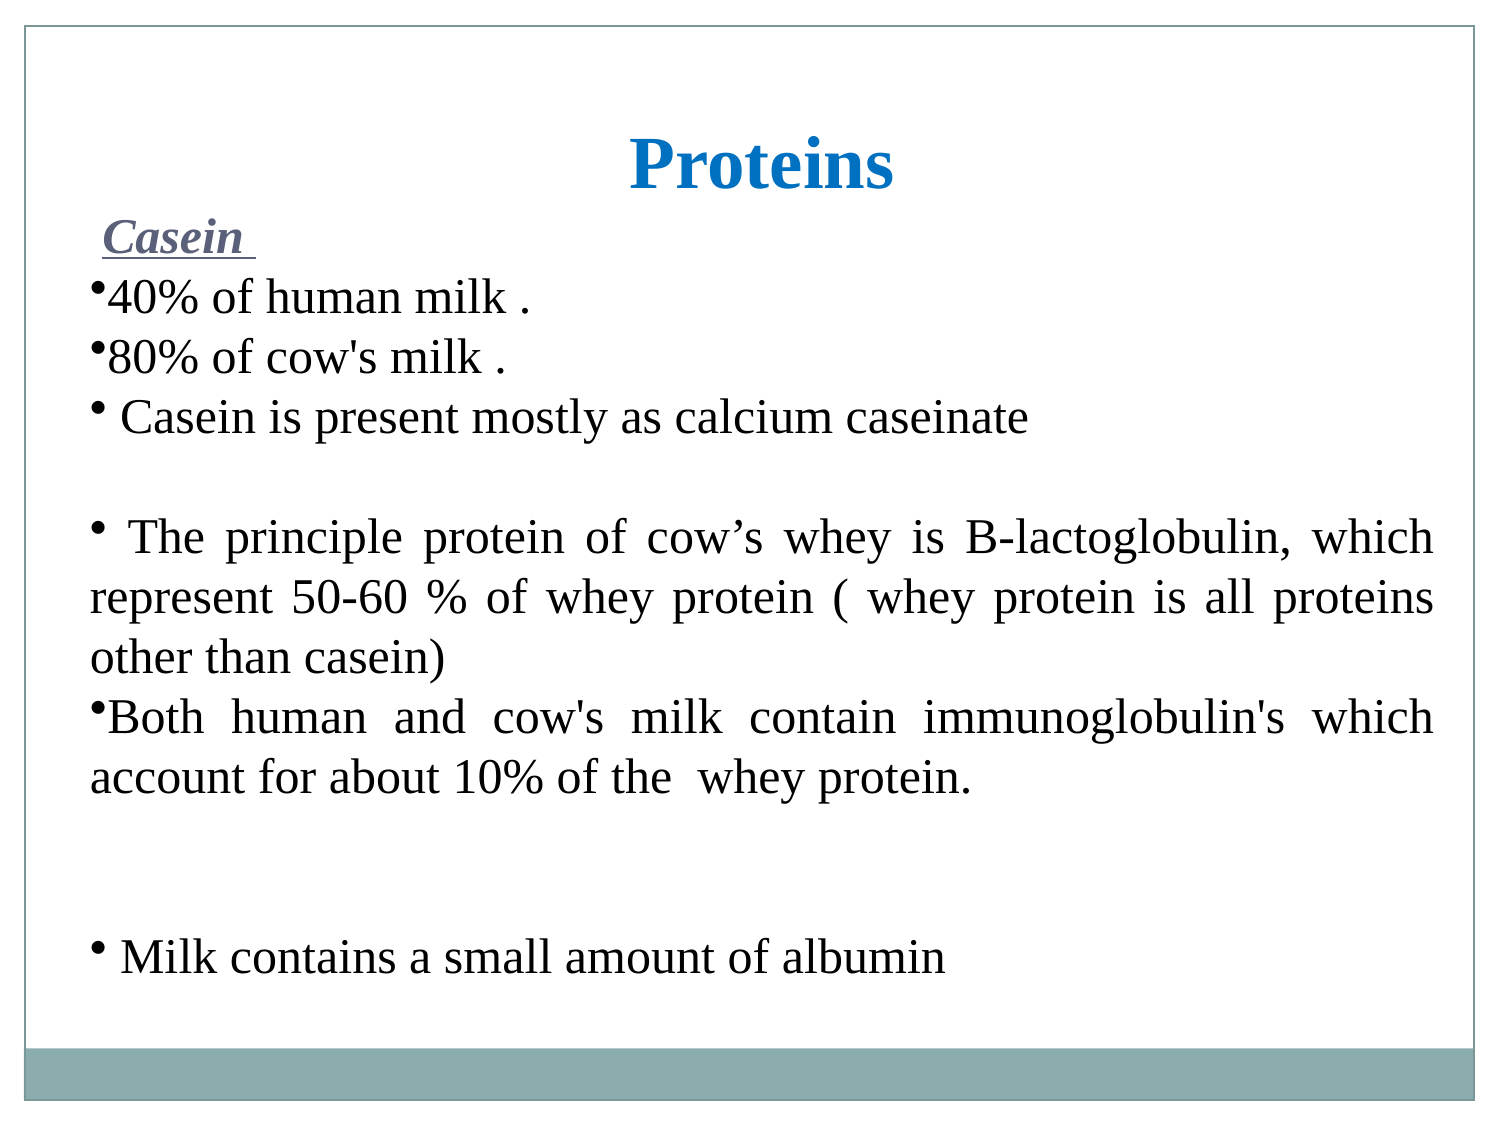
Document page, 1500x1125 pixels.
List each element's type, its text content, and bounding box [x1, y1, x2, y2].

text_box Proteins Casein 40% of human milk . 80% of cow's milk . Casein is present mostly as calcium caseinate The principle protein of cow’s whey is B-lactoglobulin, which represent 50-60 % of whey protein ( whey protein is all proteins other than casein) Both human and cow's milk contain immunoglobulin's which account for about 10% of the whey protein. Milk contains a small amount of albumin [75, 106, 1450, 991]
